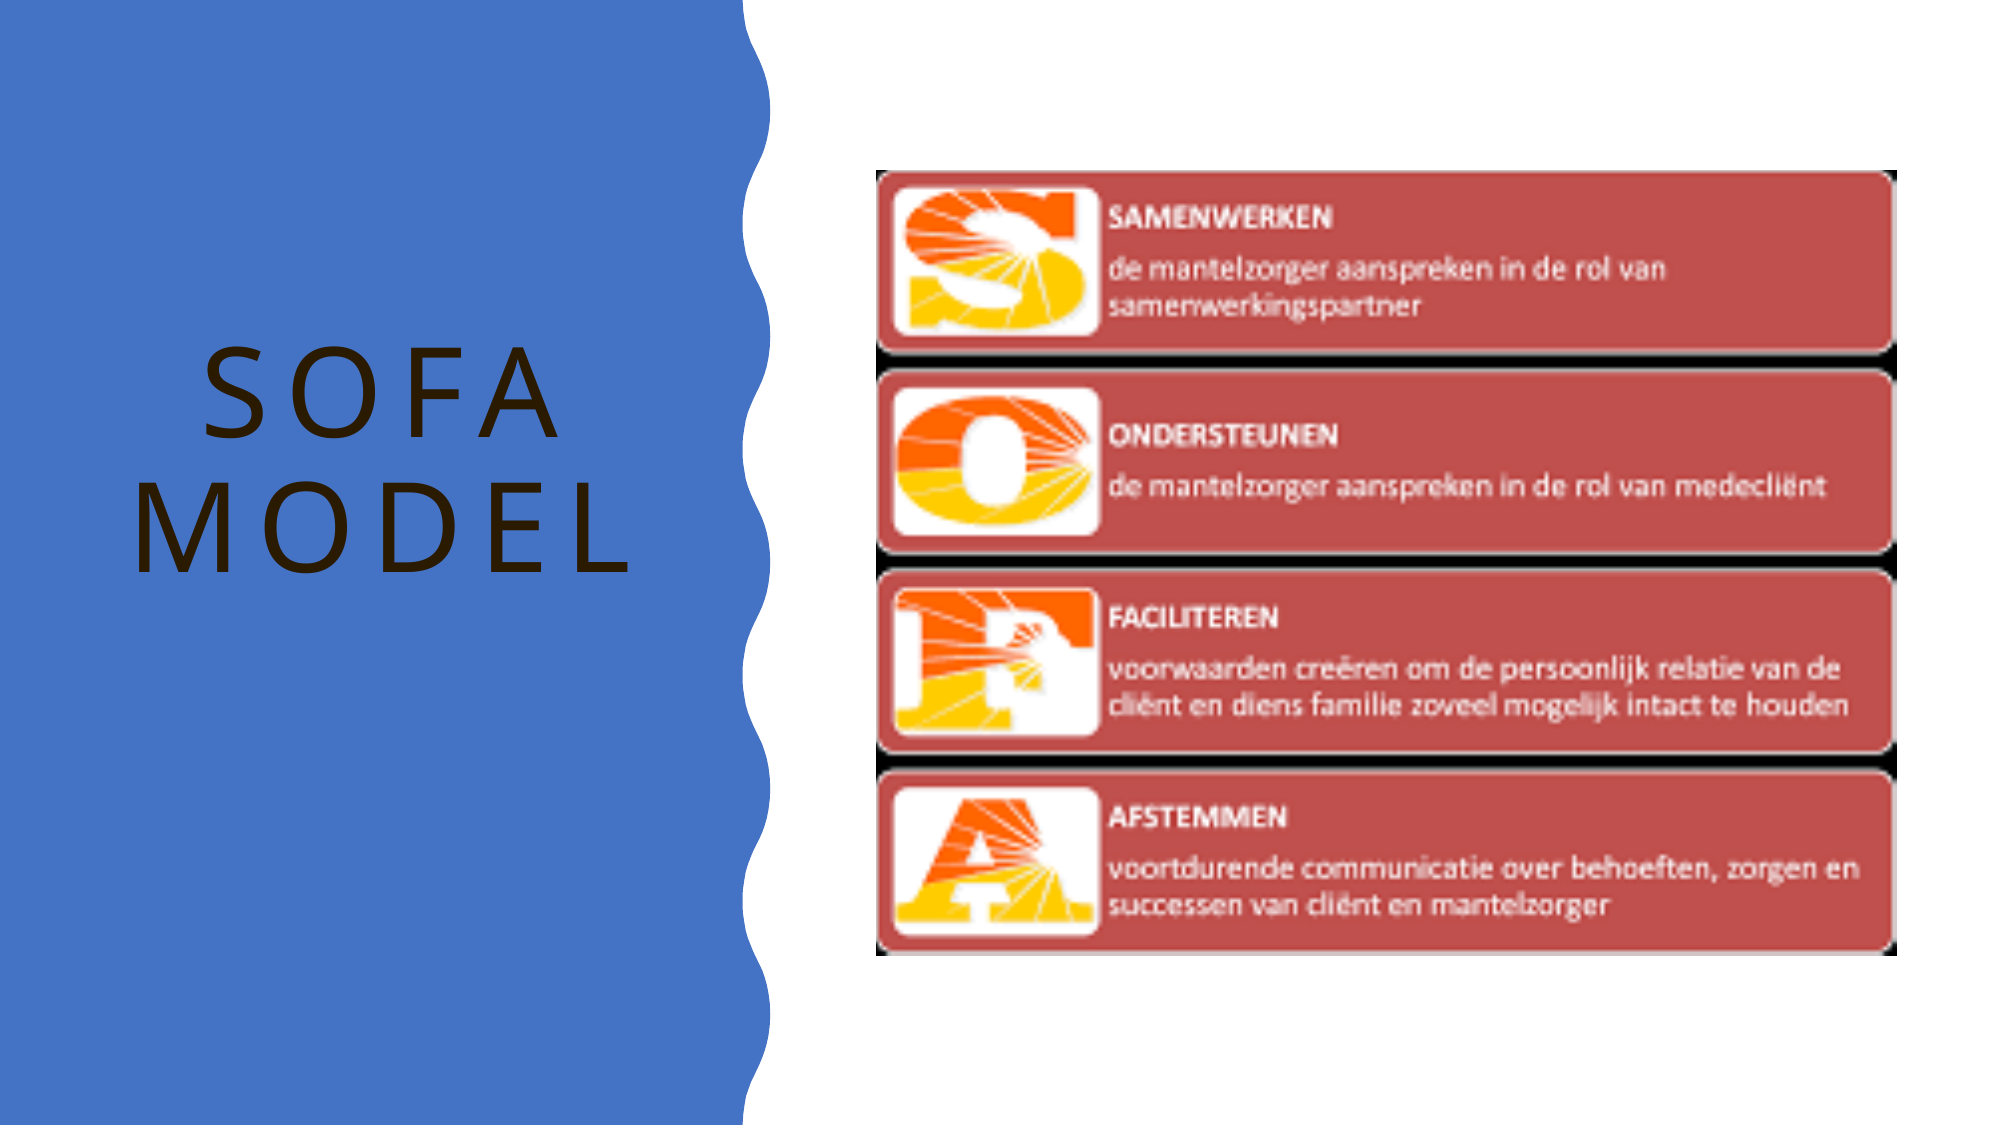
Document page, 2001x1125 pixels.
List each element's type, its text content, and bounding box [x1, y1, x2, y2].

title Sofa model [105, 105, 670, 824]
text_box [743, 0, 2000, 1125]
picture [875, 170, 1897, 956]
text_box [0, 0, 771, 1125]
